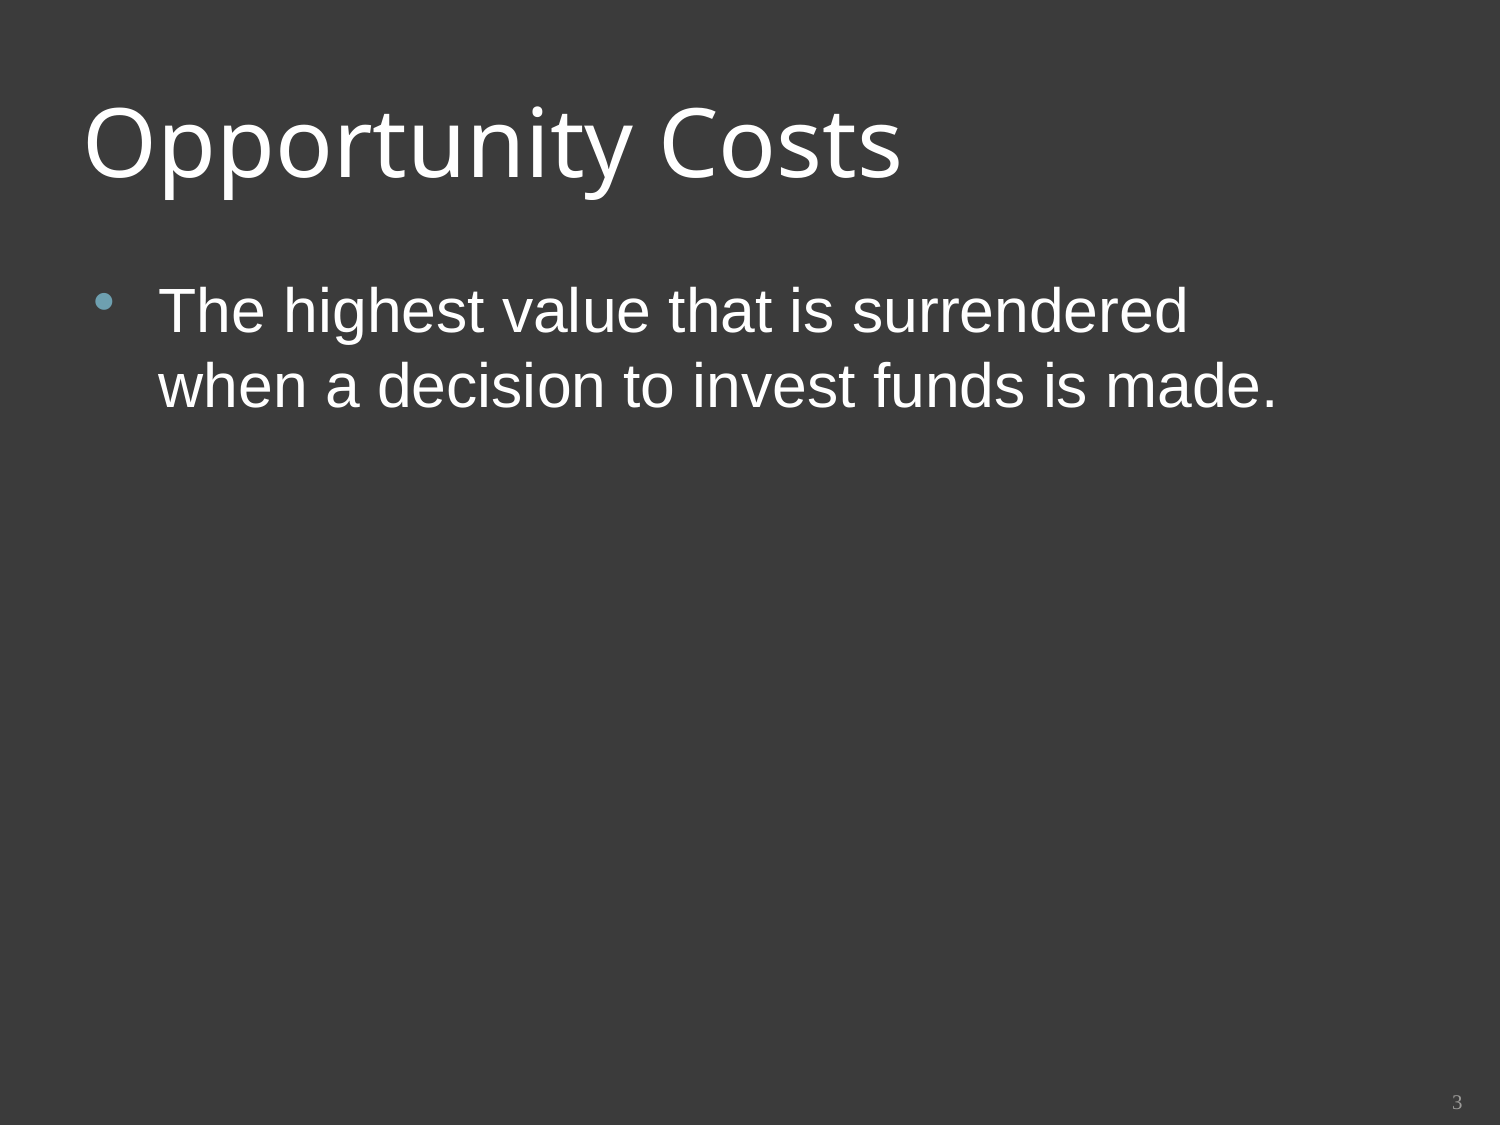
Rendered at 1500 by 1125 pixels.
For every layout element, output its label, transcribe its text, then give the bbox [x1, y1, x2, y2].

title Opportunity Costs [75, 45, 1300, 233]
list The highest value that is surrendered when a decision to invest funds is made. [75, 262, 1300, 1005]
slide_number 3 [1337, 1053, 1463, 1114]
